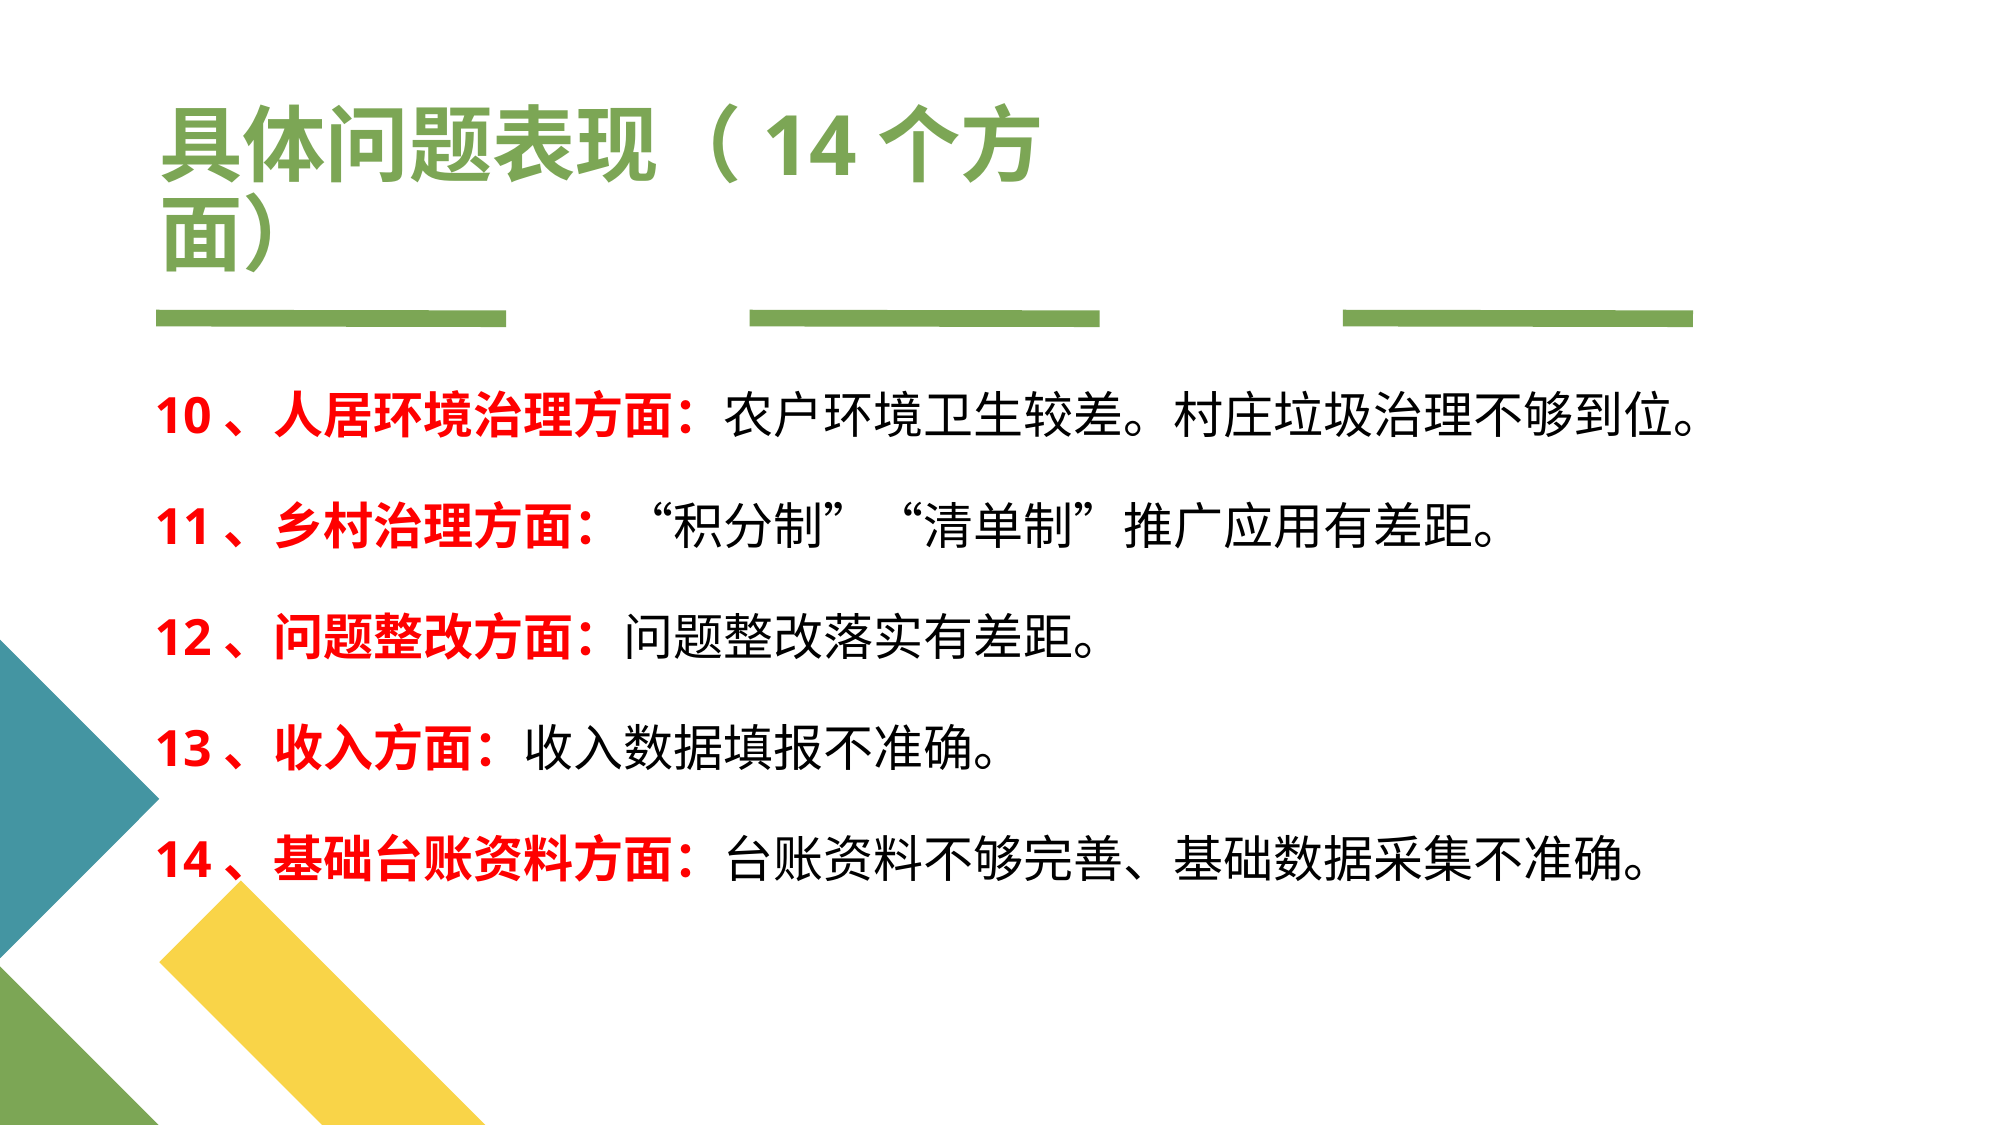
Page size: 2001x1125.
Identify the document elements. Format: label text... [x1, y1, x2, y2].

list 10、人居环境治理方面：农户环境卫生较差。村庄垃圾治理不够到位。 11、乡村治理方面：“积分制”“清单制”推广应用有差距。 12、问题整改方面：问题整改落实有差距。 13、收入方面：收入数据填报不准确。 14、基础台账资料方面：台账资料不够完善、基础数据采集不准确。 [154, 353, 1718, 989]
list 具体问题表现（14个方面） [159, 103, 1167, 241]
